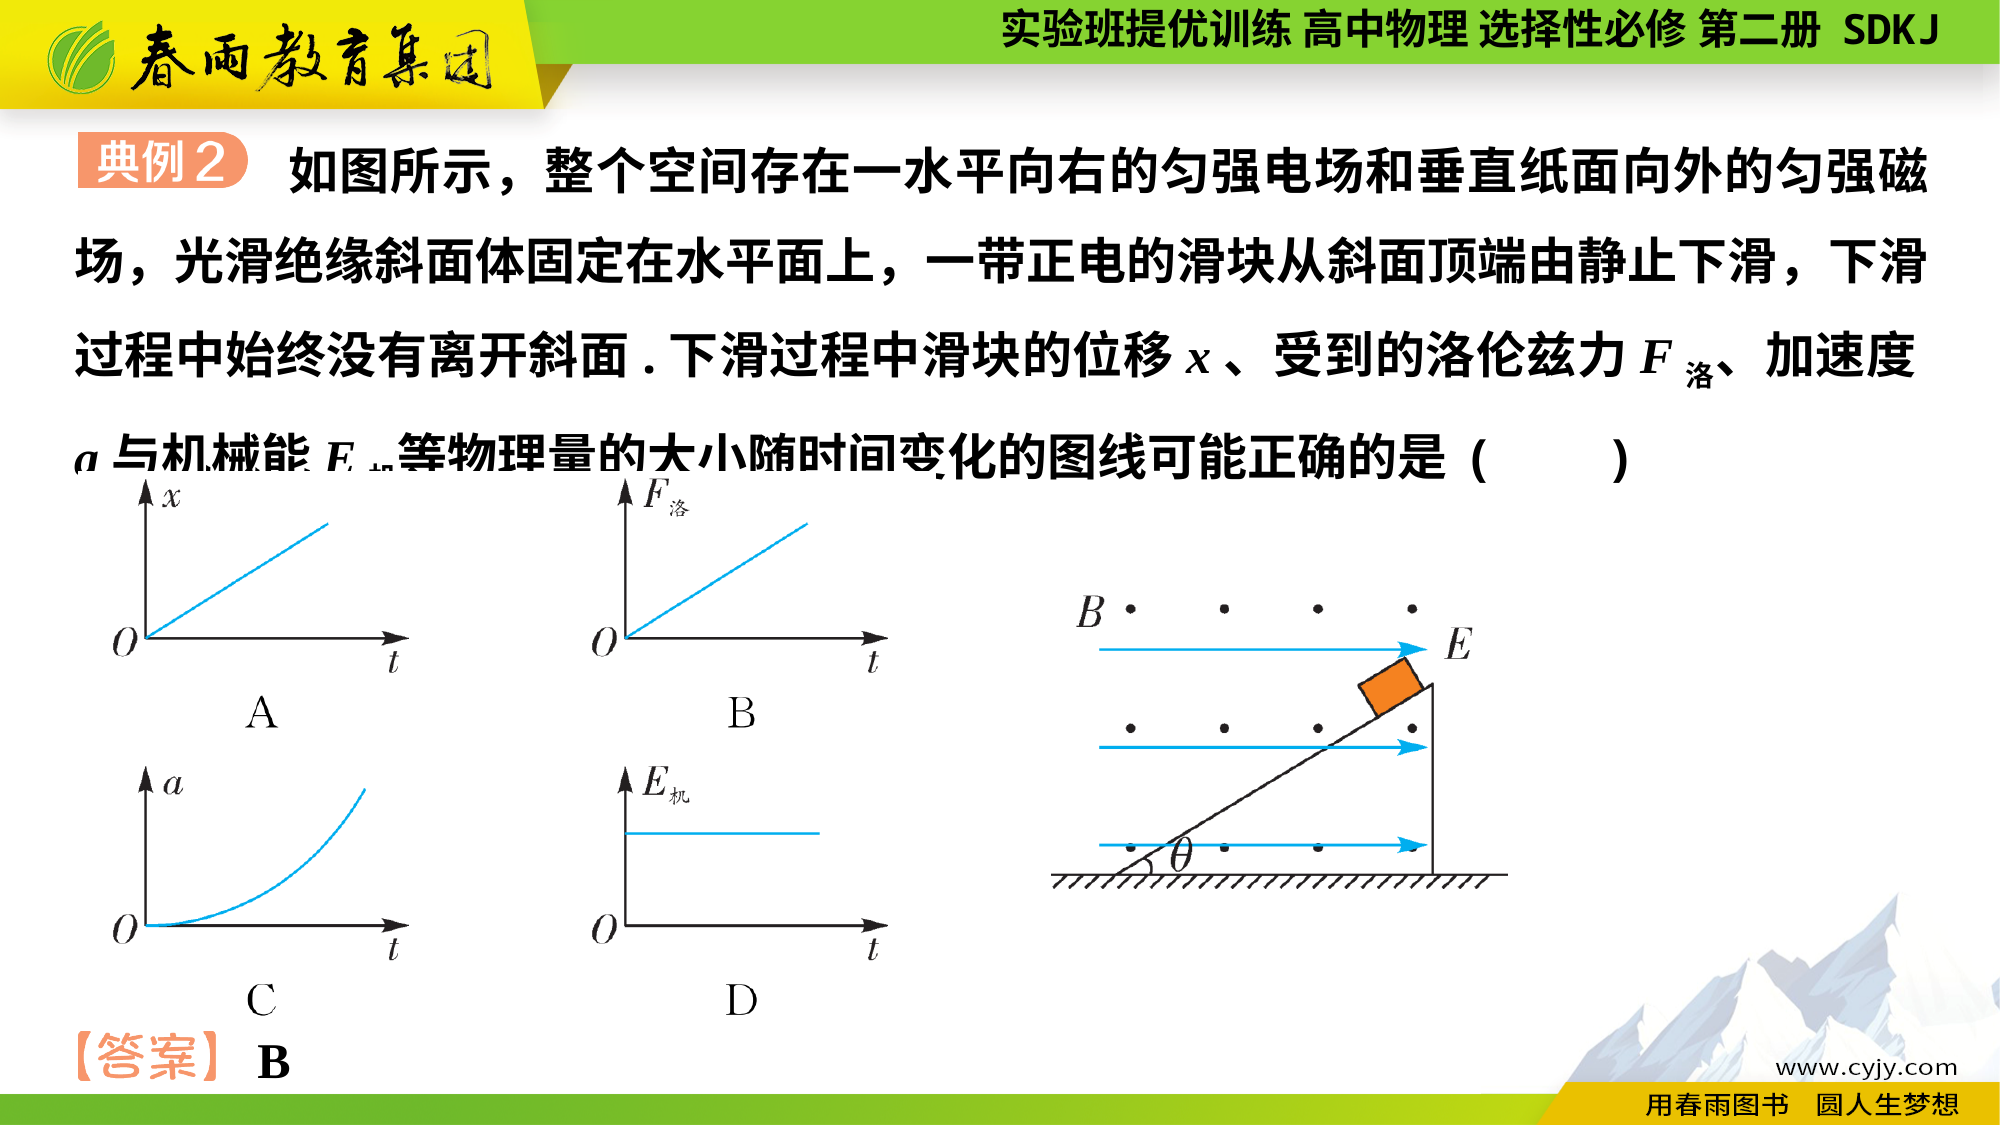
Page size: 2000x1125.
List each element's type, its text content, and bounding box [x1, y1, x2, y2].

text_box B [242, 1035, 306, 1096]
list 如图所示，整个空间存在一水平向右的匀强电场和垂直纸面向外的匀强磁场，光滑绝缘斜面体固定在水平面上，一带正电的滑块从斜面顶端由静止下滑，下滑过程中始终没有离开斜面.下滑过程中滑块的位移x、受到的洛伦兹力F洛、加速度a与机械能E机等物理量的大小随时间变化的图线可能正确的是 ( ) [59, 101, 1944, 481]
picture [0, 0, 2000, 1125]
